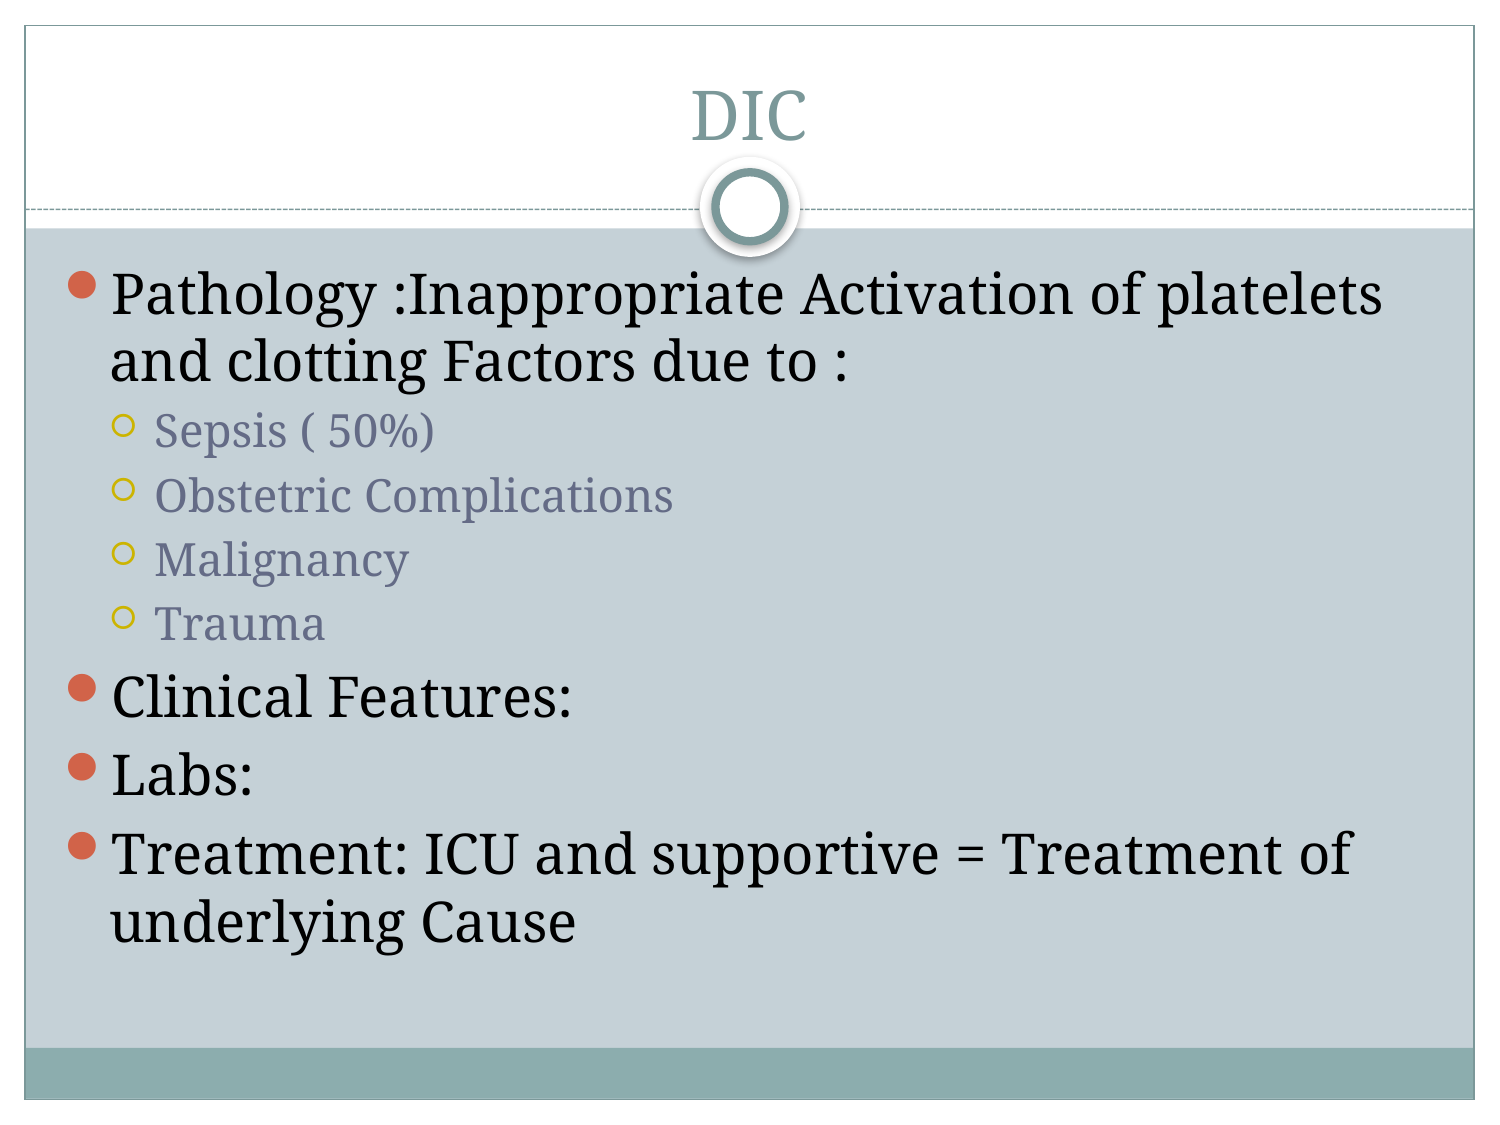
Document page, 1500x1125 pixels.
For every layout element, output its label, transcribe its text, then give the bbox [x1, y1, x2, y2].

title DIC [49, 37, 1450, 162]
list Pathology :Inappropriate Activation of platelets and clotting Factors due to : Sepsis ( 50%) Obstetric Complications Malignancy Trauma Clinical Features: Labs: Treatment: ICU and supportive = Treatment of underlying Cause [49, 250, 1445, 1001]
